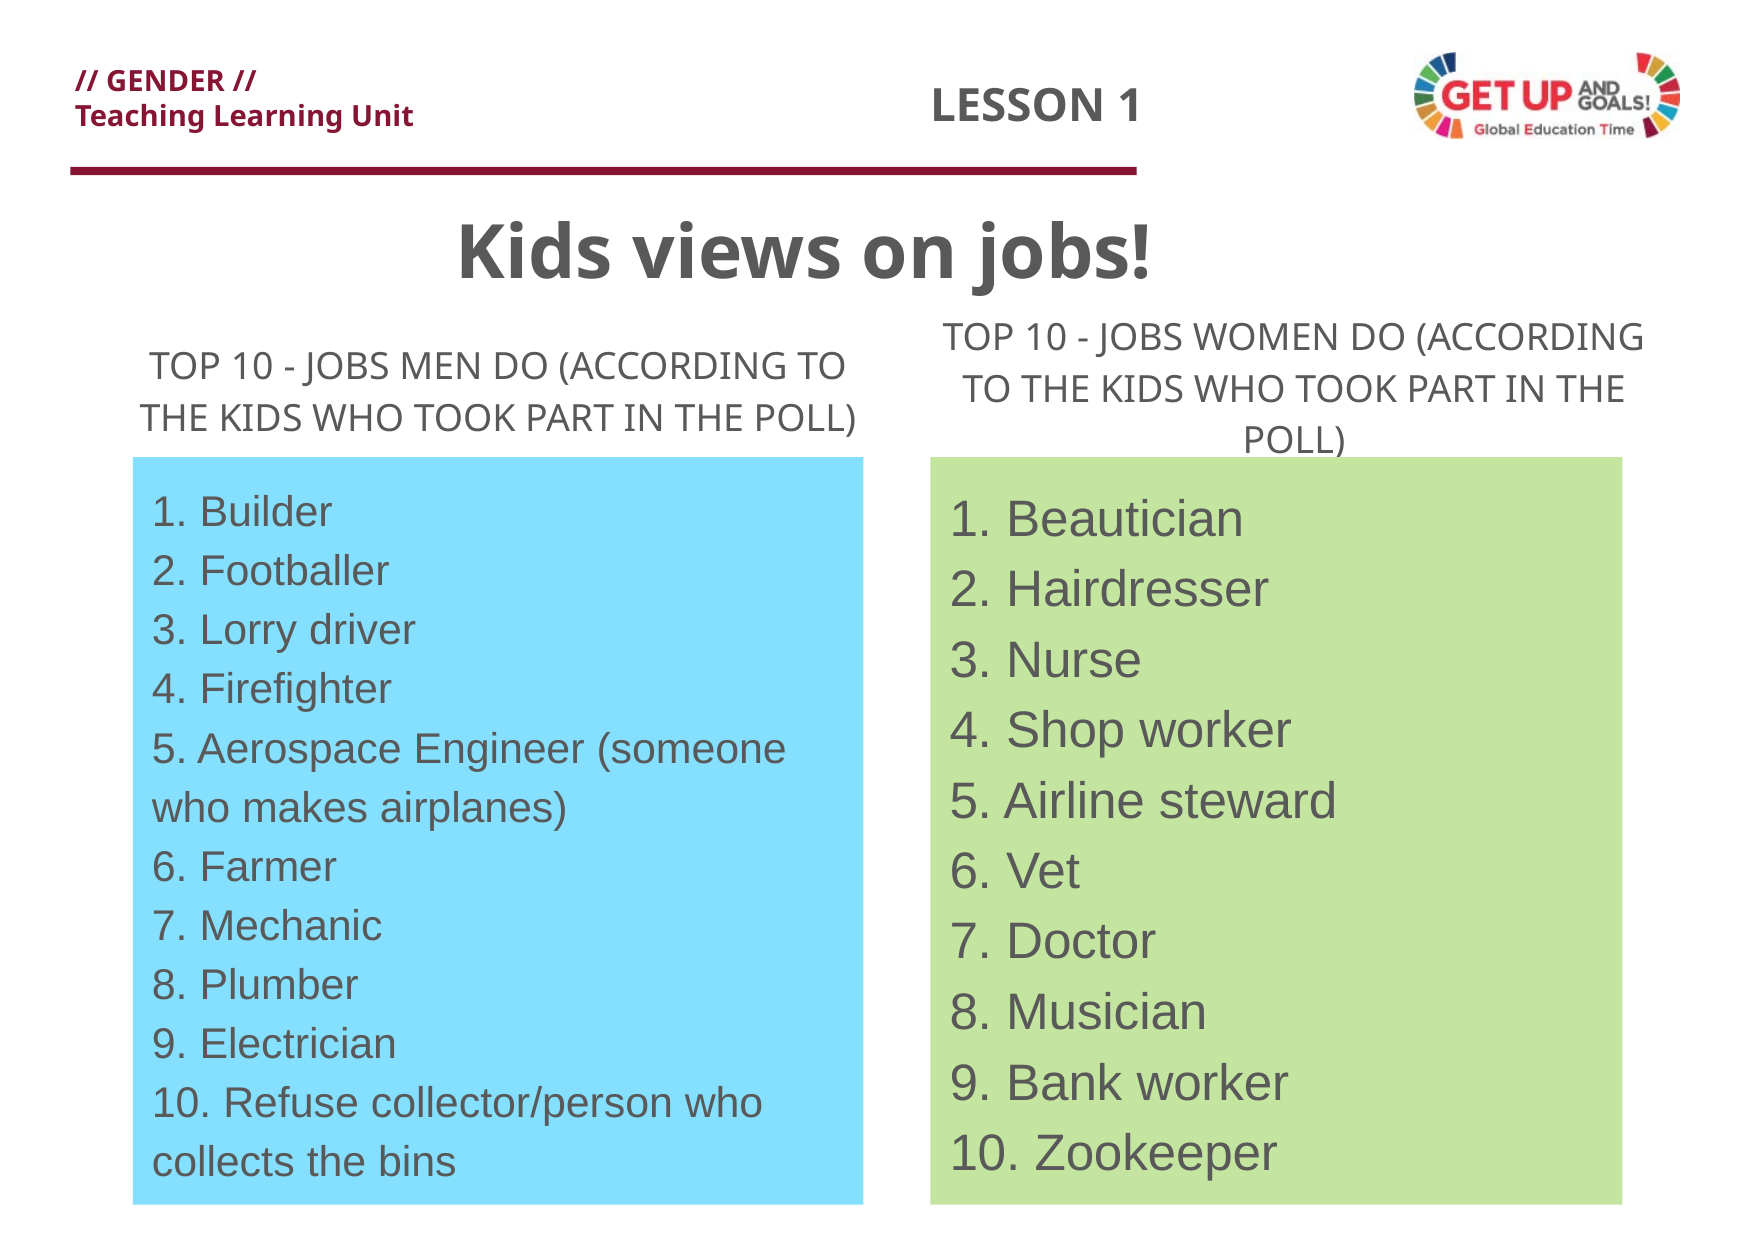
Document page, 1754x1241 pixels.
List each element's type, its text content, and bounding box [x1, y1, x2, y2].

list 1. Builder 2. Footballer 3. Lorry driver 4. Firefighter 5. Aerospace Engineer (someone who makes airplanes) 6. Farmer 7. Mechanic 8. Plumber 9. Electrician 10. Refuse collector/person who collects the bins [132, 457, 864, 1205]
list TOP 10 - JOBS WOMEN DO (ACCORDING TO THE KIDS WHO TOOK PART IN THE POLL) [907, 312, 1681, 481]
list TOP 10 - JOBS MEN DO (ACCORDING TO THE KIDS WHO TOOK PART IN THE POLL) [110, 335, 886, 458]
list 1. Beautician 2. Hairdresser 3. Nurse 4. Shop worker 5. Airline steward 6. Vet 7. Doctor 8. Musician 9. Bank worker 10. Zookeeper [930, 457, 1623, 1205]
title Kids views on jobs! [70, 187, 1559, 314]
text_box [59, 47, 1680, 176]
